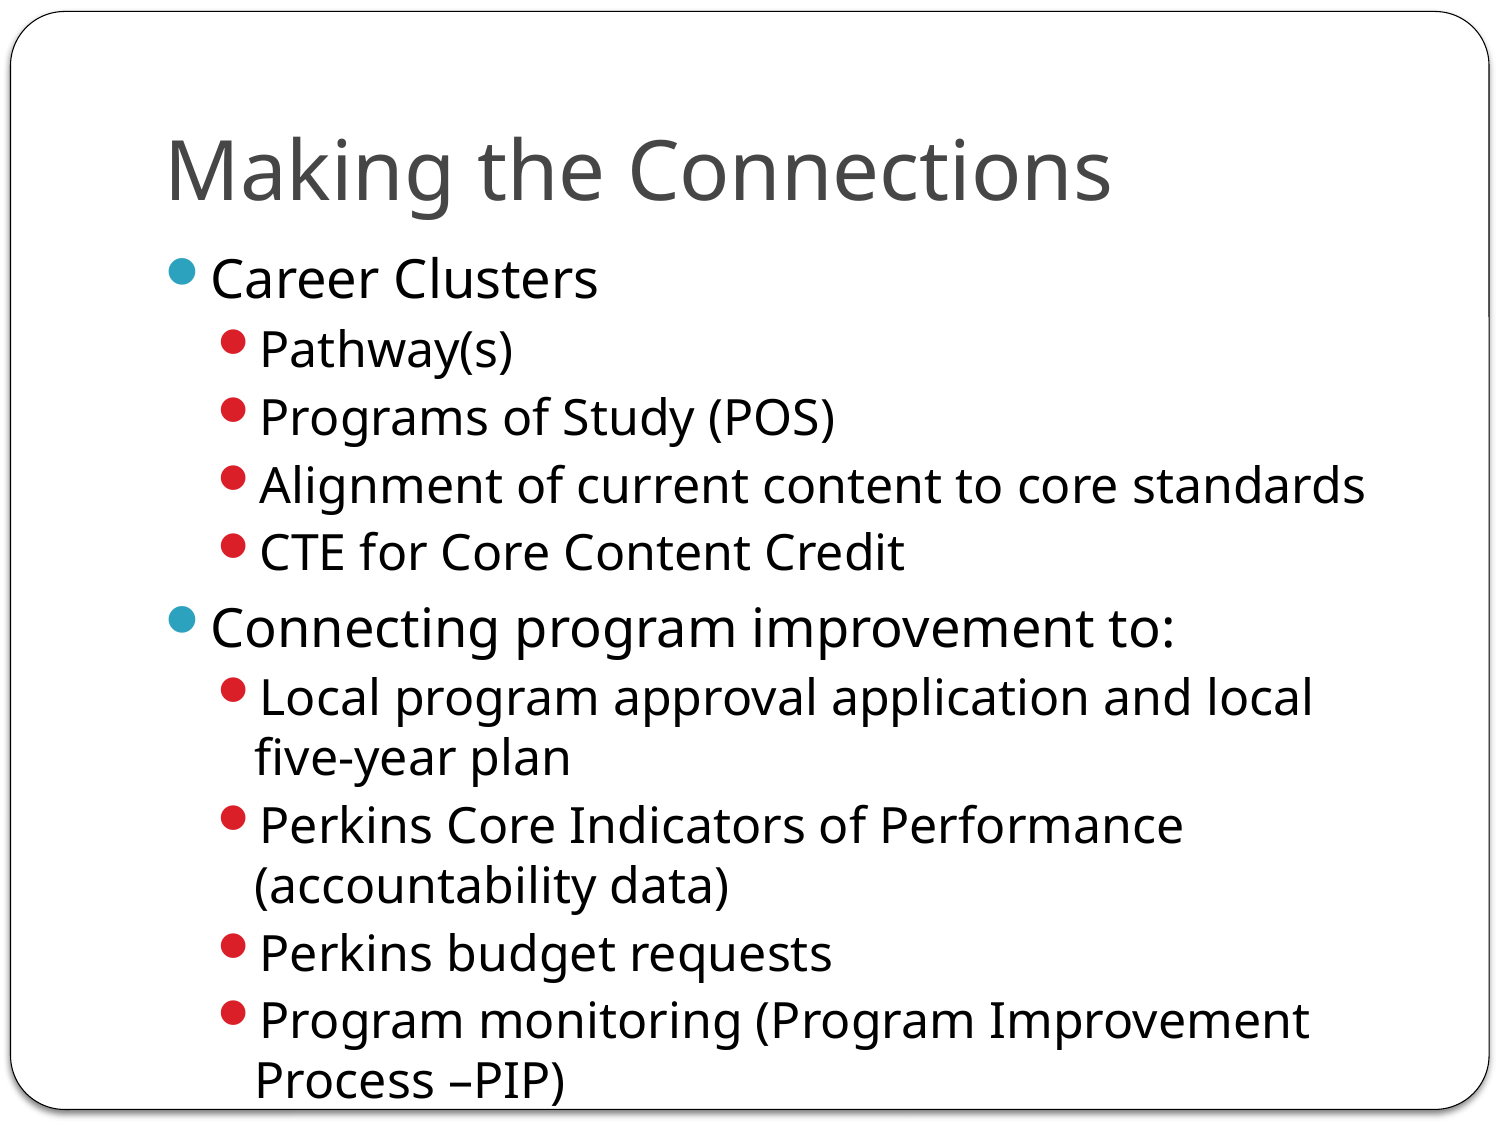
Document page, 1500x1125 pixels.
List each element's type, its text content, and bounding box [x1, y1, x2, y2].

list Career Clusters Pathway(s) Programs of Study (POS) Alignment of current content to core standards CTE for Core Content Credit Connecting program improvement to: Local program approval application and local five-year plan Perkins Core Indicators of Performance (accountability data) Perkins budget requests Program monitoring (Program Improvement Process –PIP) [150, 237, 1425, 988]
title Making the Connections [150, 45, 1425, 233]
